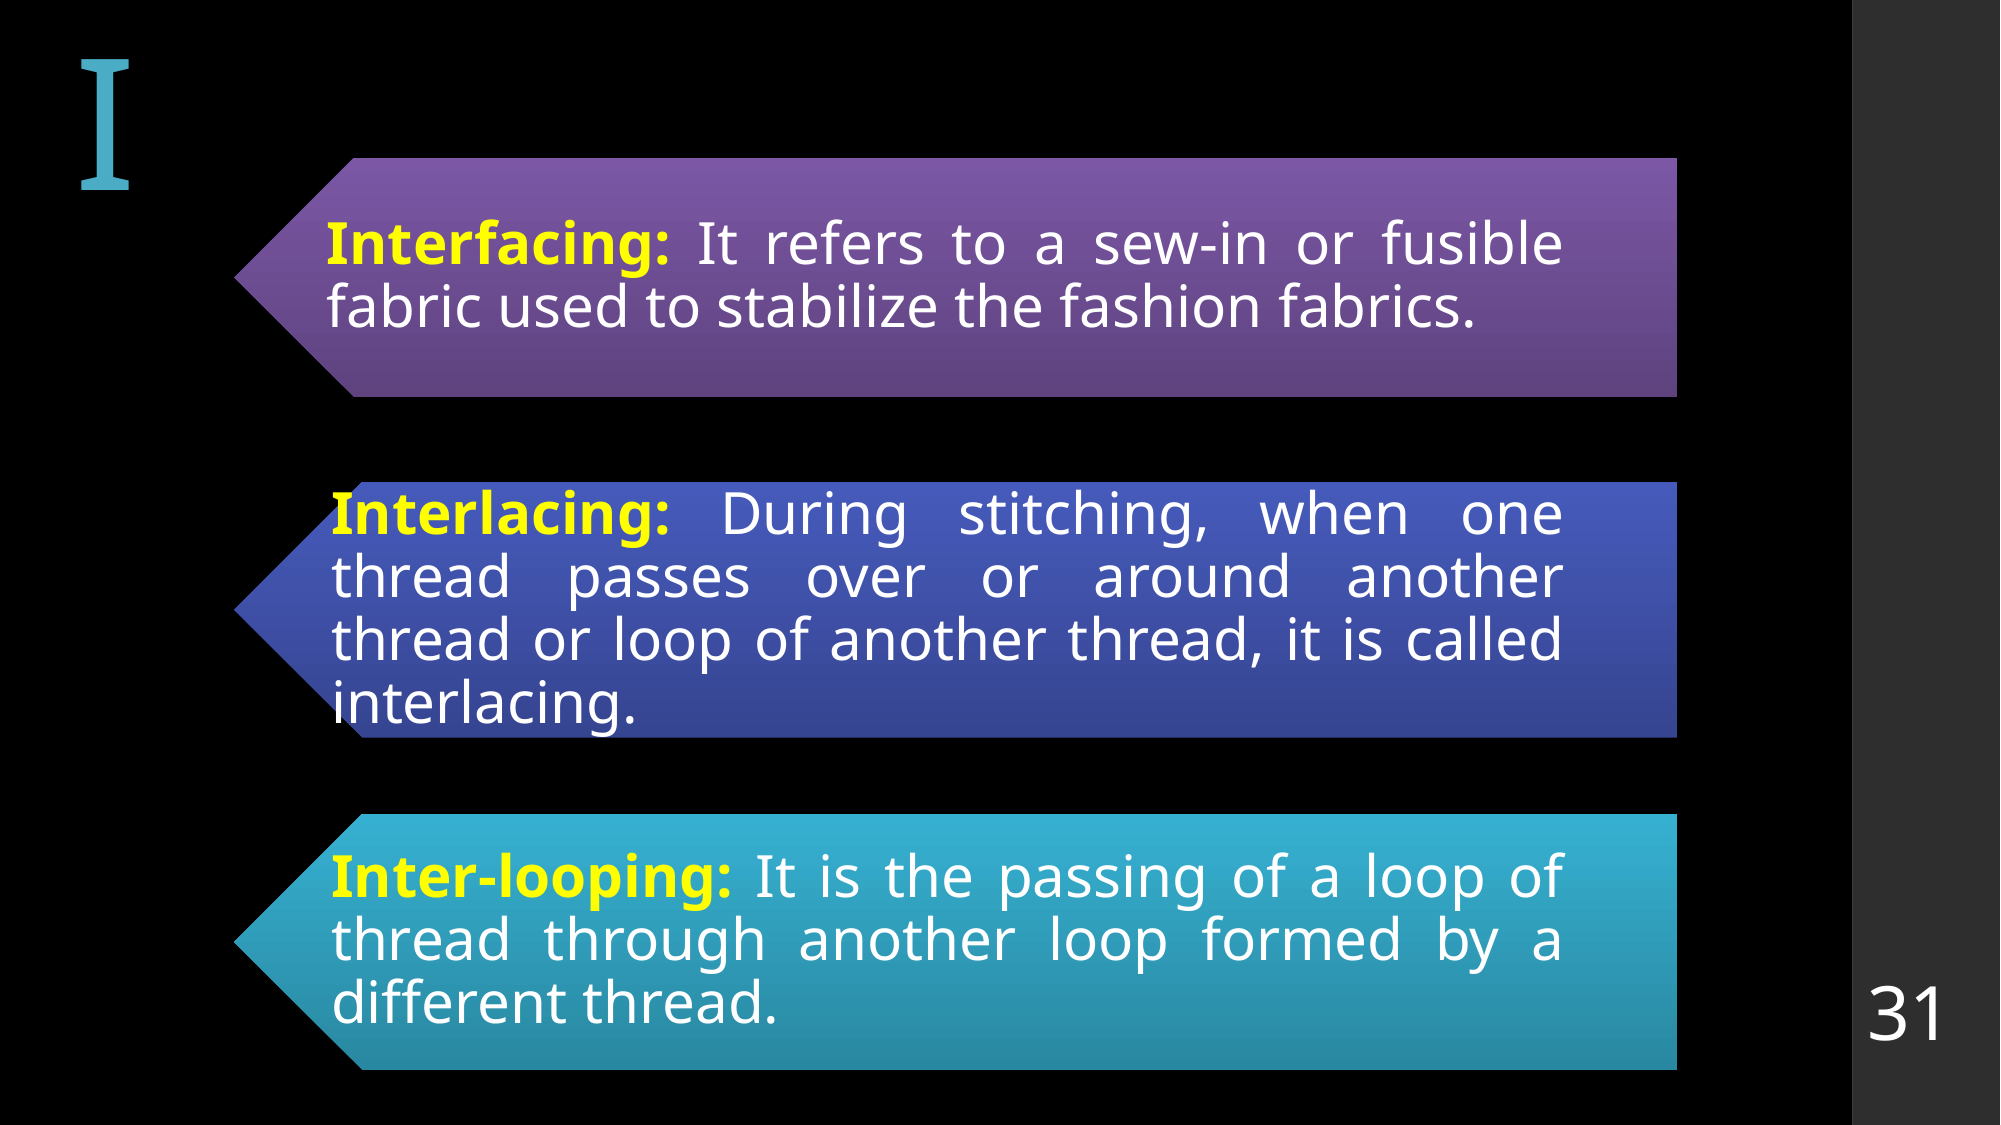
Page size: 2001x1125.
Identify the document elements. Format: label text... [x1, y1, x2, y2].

text_box I [59, 0, 152, 146]
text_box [0, 148, 1977, 1071]
